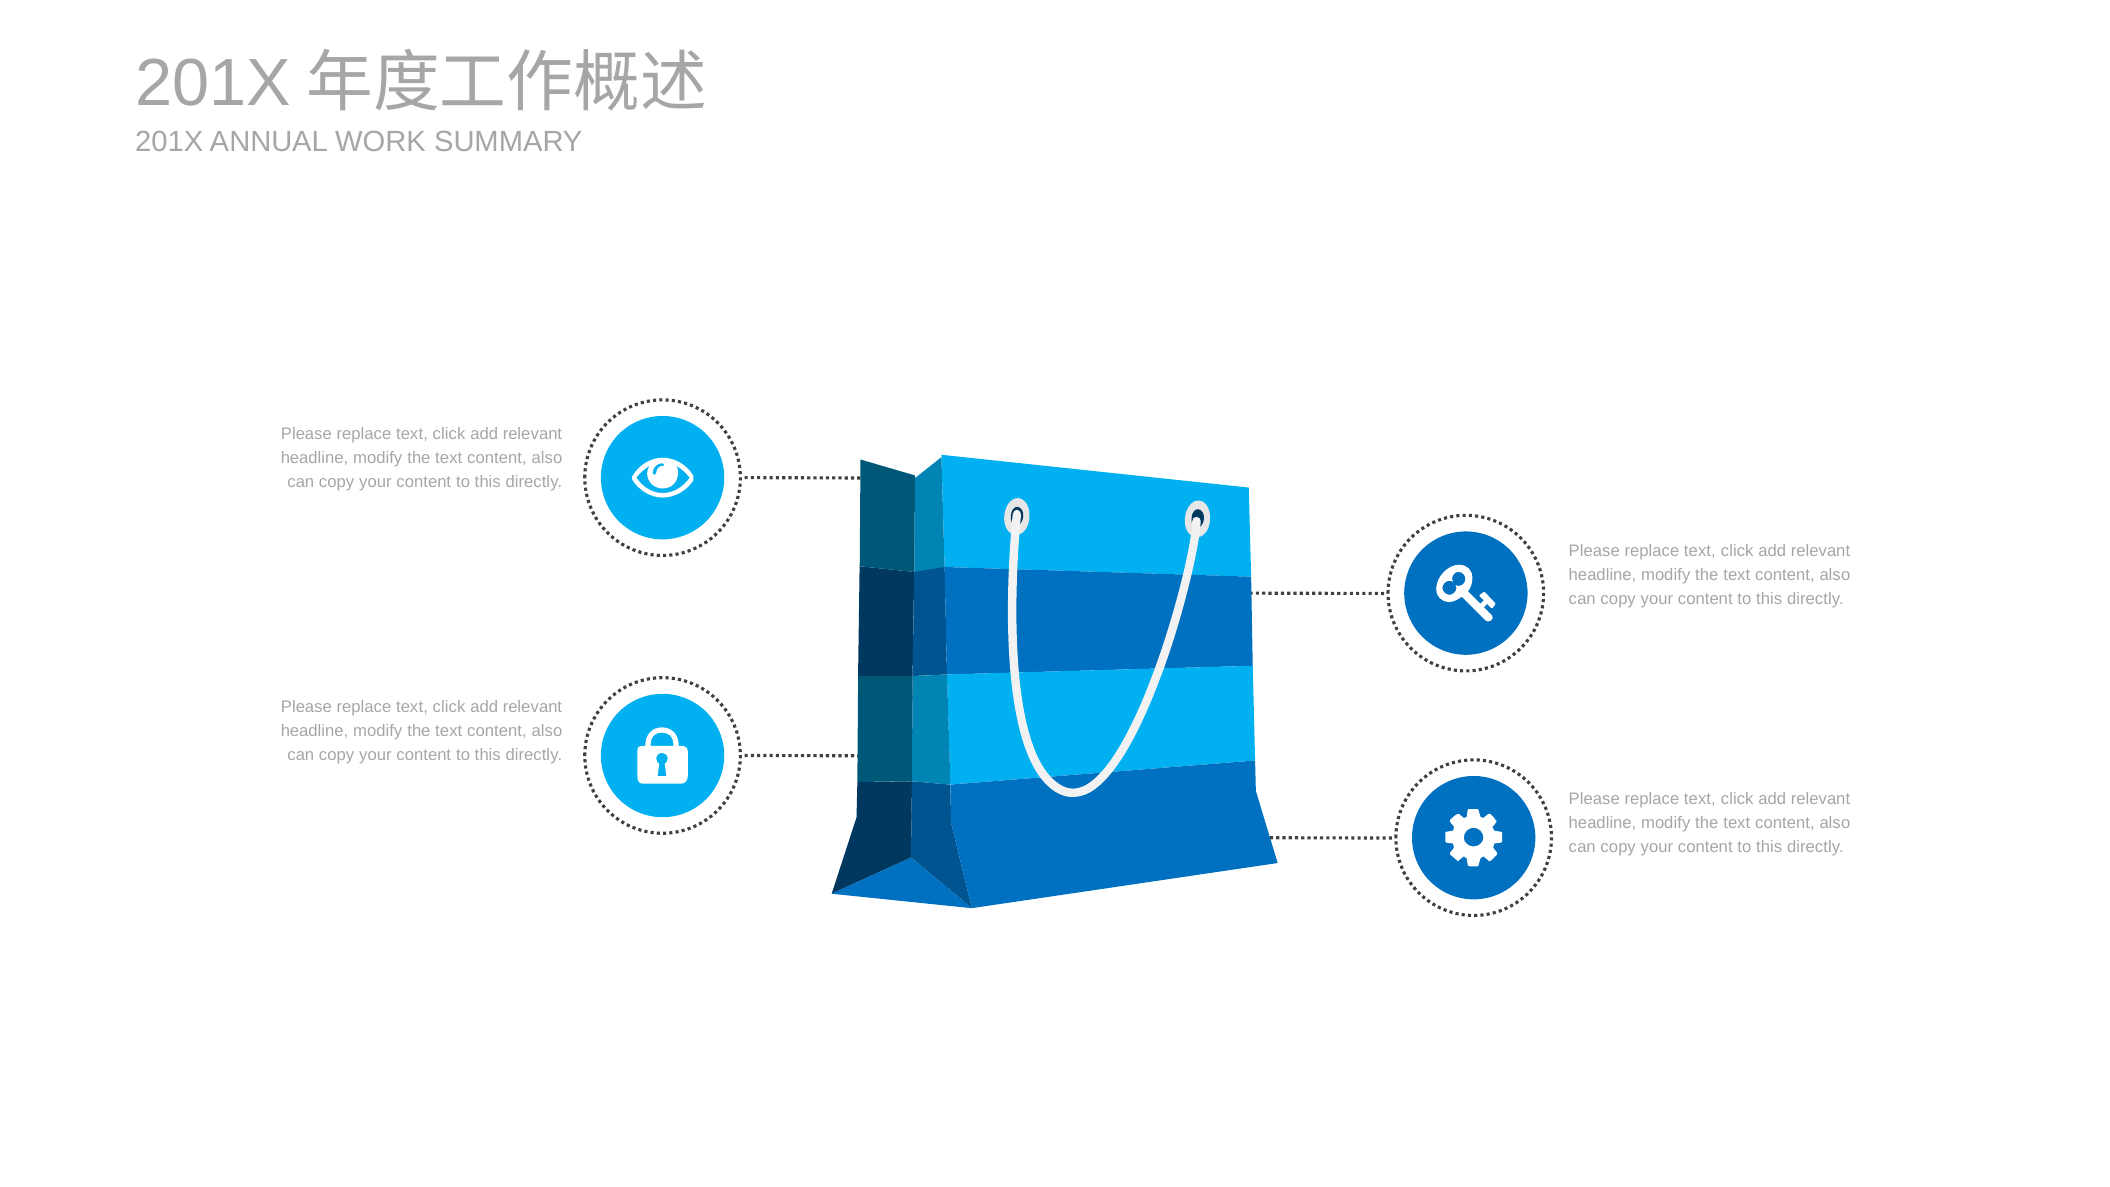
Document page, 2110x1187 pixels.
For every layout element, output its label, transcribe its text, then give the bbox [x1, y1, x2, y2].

text_box 201X年度工作概述 [135, 38, 783, 119]
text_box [584, 399, 741, 556]
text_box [1395, 759, 1552, 916]
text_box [584, 677, 741, 834]
text_box Please replace text, click add relevant headline, modify the text content, also can copy your content to this directly. [271, 419, 563, 491]
text_box Please replace text, click add relevant headline, modify the text content, also can copy your content to this directly. [1568, 535, 1860, 608]
text_box Please replace text, click add relevant headline, modify the text content, also can copy your content to this directly. [271, 692, 563, 764]
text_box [831, 454, 1278, 909]
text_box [1387, 515, 1544, 671]
text_box Please replace text, click add relevant headline, modify the text content, also can copy your content to this directly. [1568, 784, 1860, 856]
text_box 201X ANNUAL WORK SUMMARY [135, 122, 596, 158]
